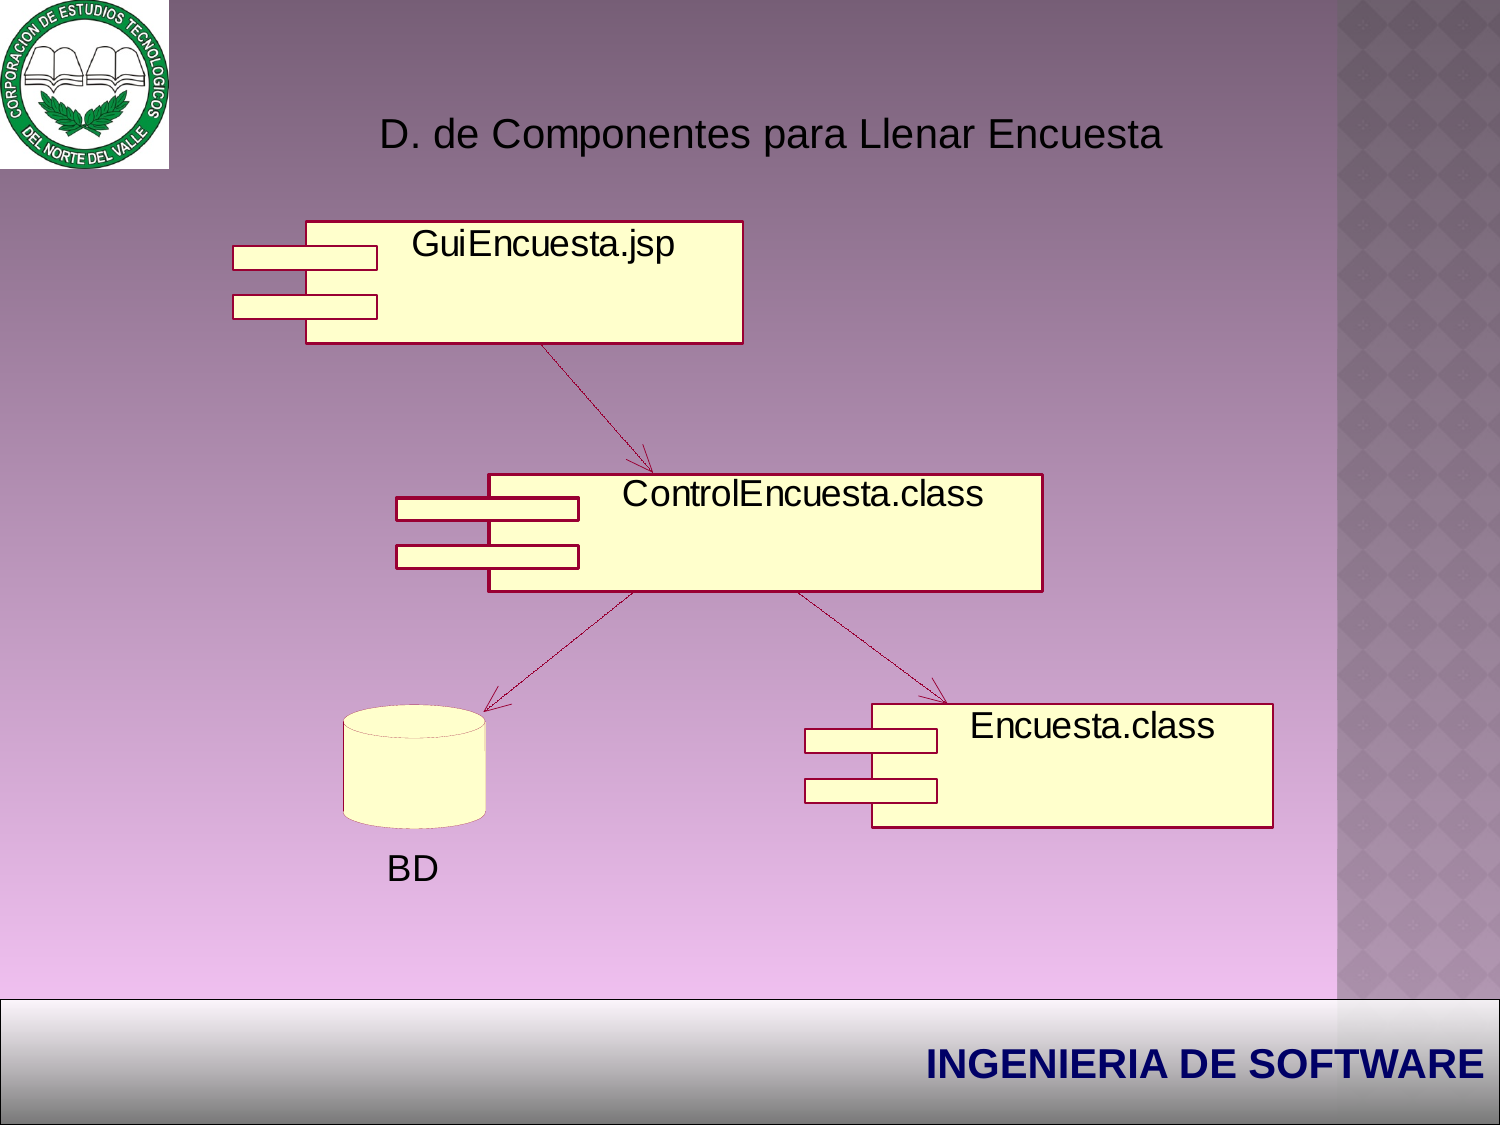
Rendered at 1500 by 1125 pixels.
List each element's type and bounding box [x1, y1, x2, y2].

picture [0, 0, 1341, 974]
